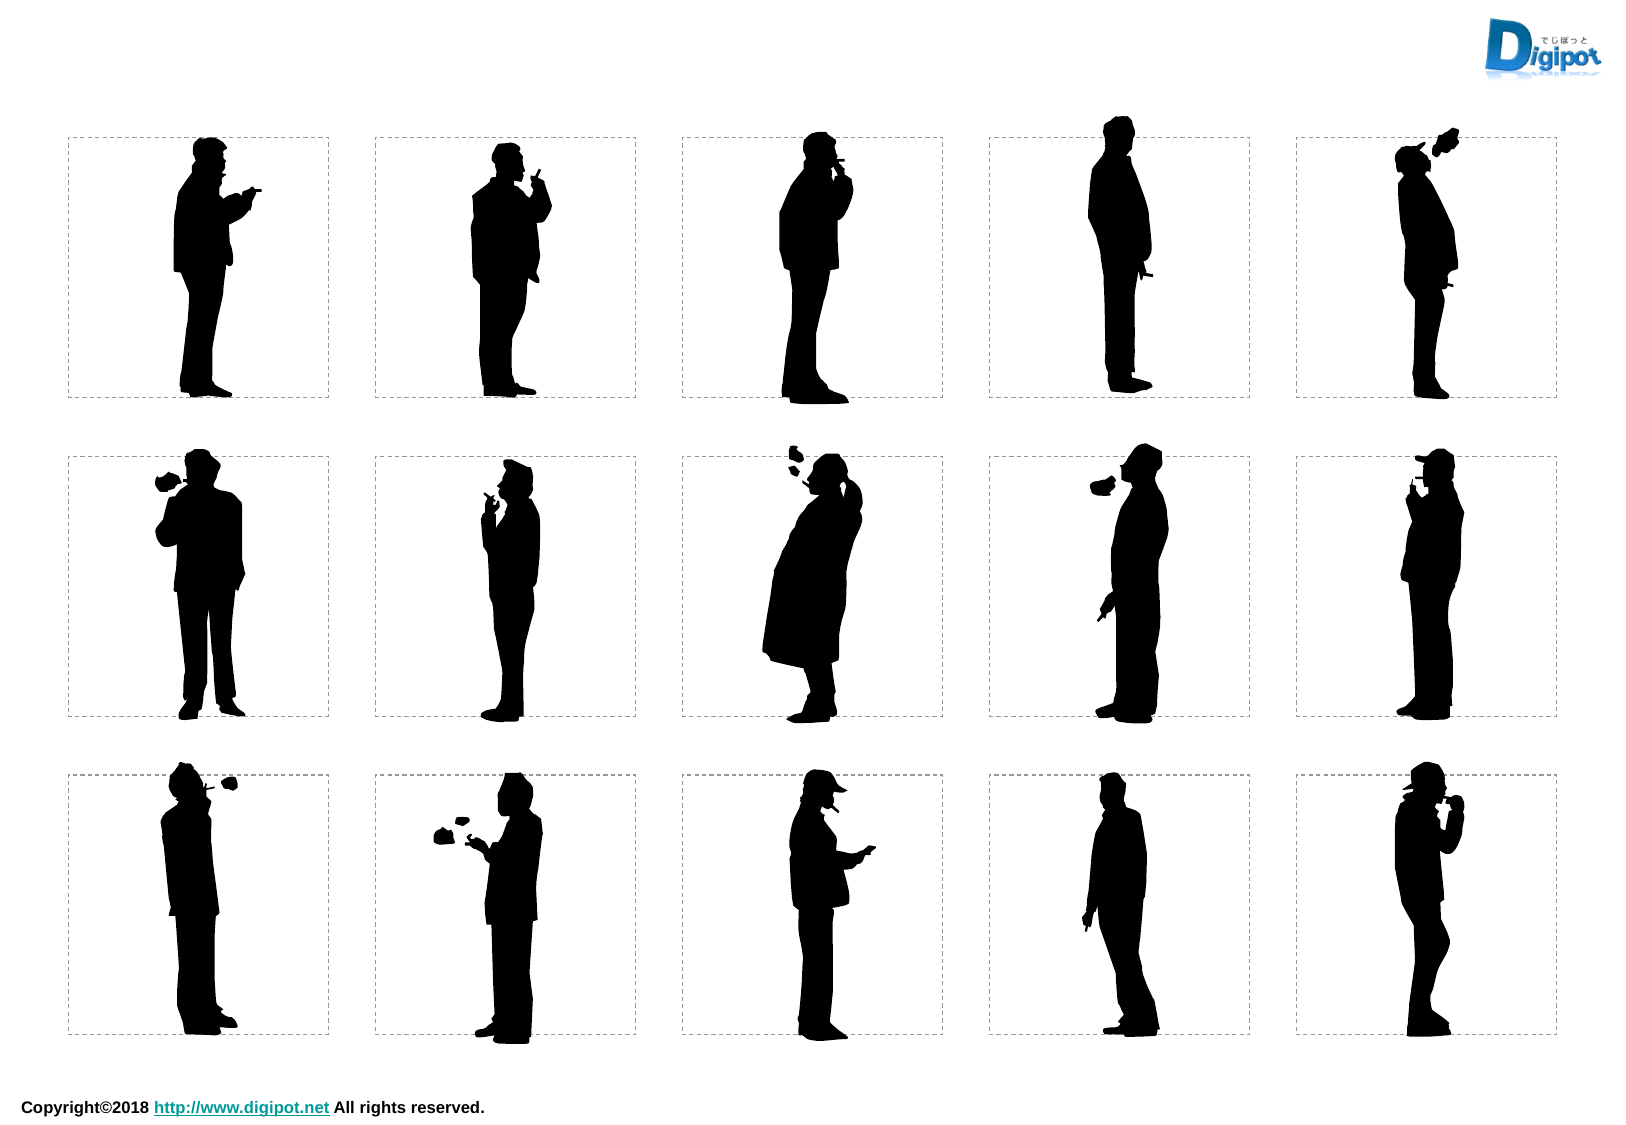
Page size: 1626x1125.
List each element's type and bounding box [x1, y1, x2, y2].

text_box [788, 445, 804, 463]
text_box [480, 459, 541, 723]
text_box [1090, 475, 1117, 496]
text_box [779, 131, 854, 405]
text_box [155, 449, 246, 721]
text_box [1095, 443, 1169, 724]
text_box [433, 826, 455, 845]
text_box [464, 772, 543, 1044]
text_box [455, 816, 470, 827]
text_box [762, 453, 863, 724]
text_box [789, 769, 876, 1041]
text_box [1394, 761, 1465, 1037]
text_box [470, 142, 552, 398]
text_box [1082, 772, 1160, 1037]
text_box [1088, 116, 1154, 394]
picture [1485, 18, 1602, 82]
text_box [173, 137, 262, 398]
text_box [1432, 127, 1459, 158]
text_box [160, 761, 238, 1036]
text_box [1394, 141, 1459, 400]
text_box [1396, 448, 1465, 721]
